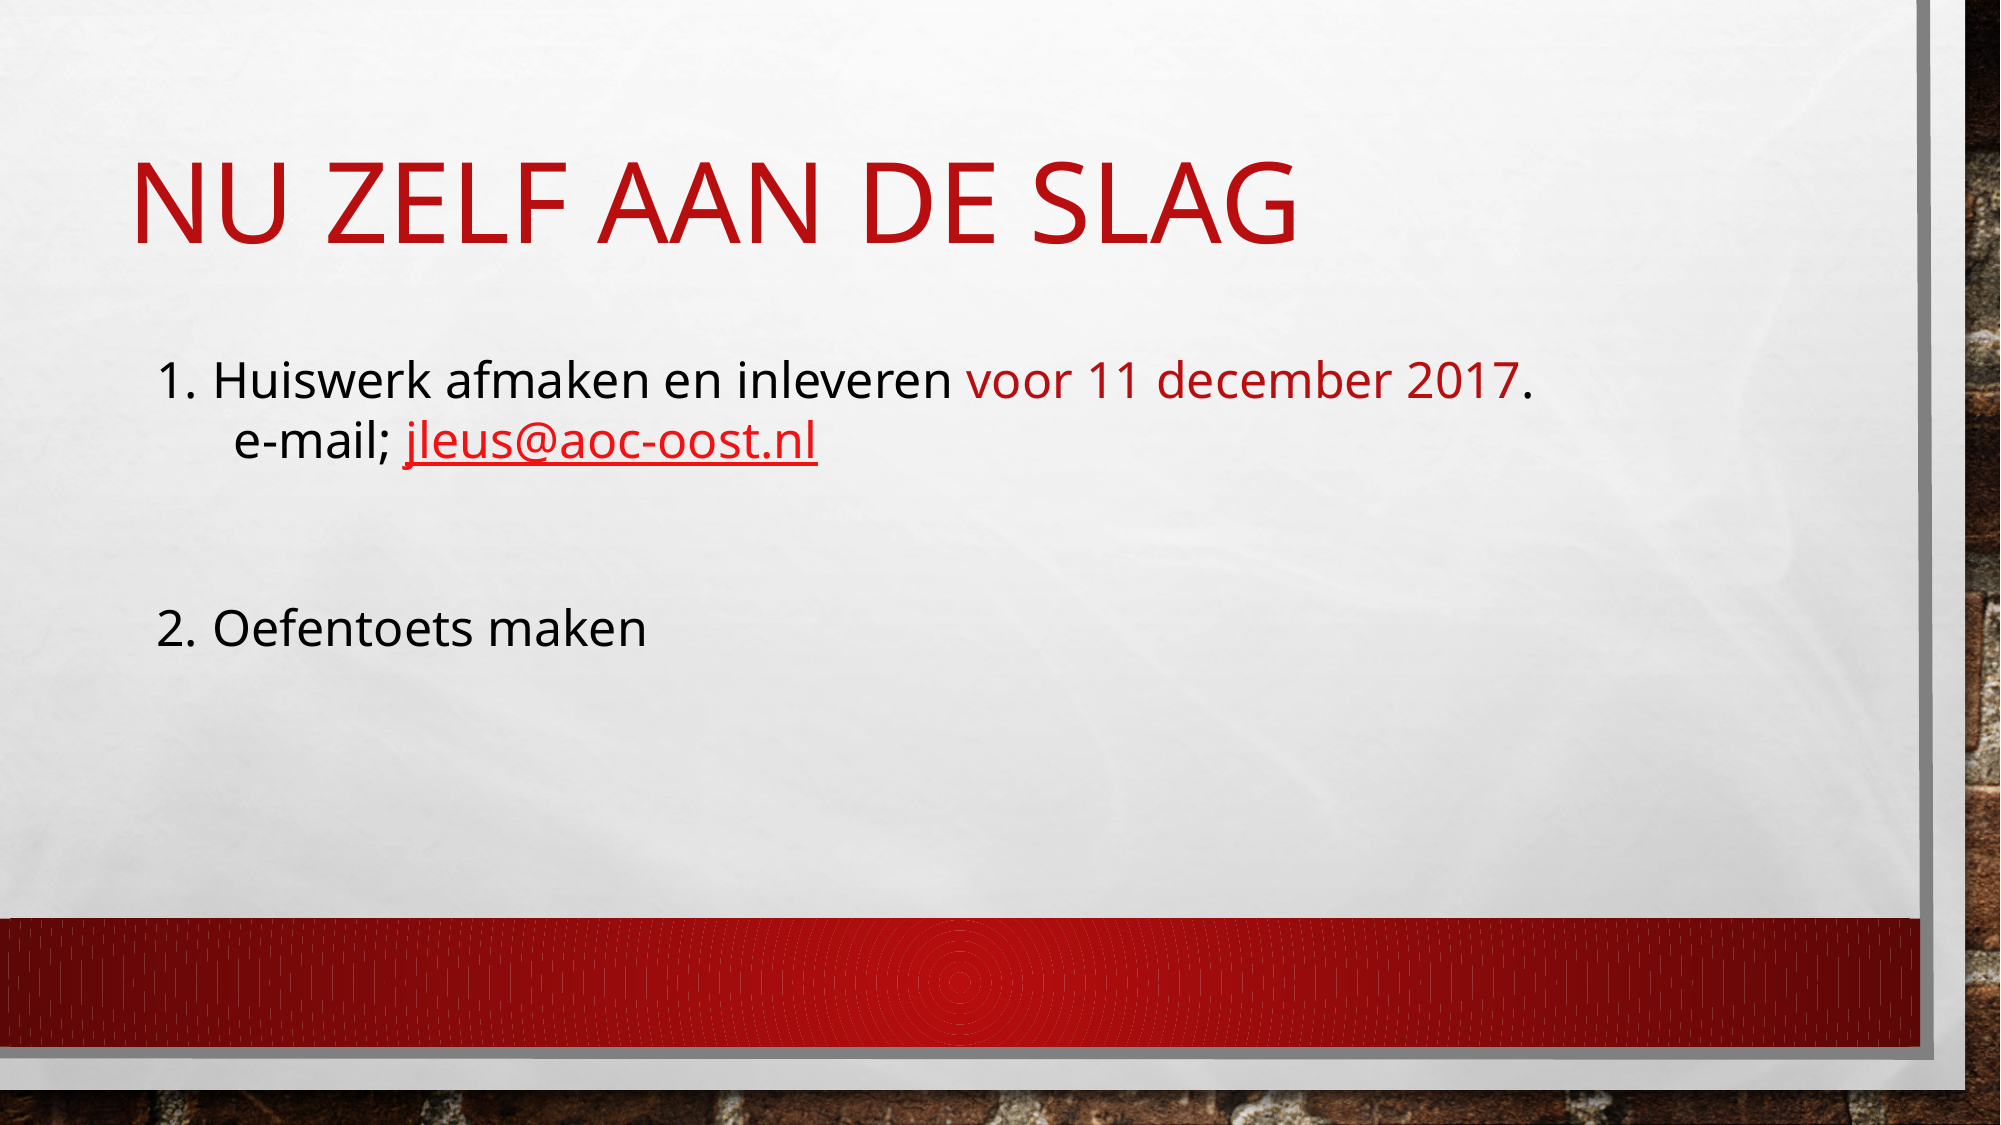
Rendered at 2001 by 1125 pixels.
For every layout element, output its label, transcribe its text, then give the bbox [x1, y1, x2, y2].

title Nu zelf aan de slag [112, 112, 1818, 302]
text_box Huiswerk afmaken en inleveren voor 11 december 2017. e-mail; jleus@aoc-oost.nl Oefentoets maken [141, 340, 1663, 664]
picture [0, 0, 2000, 1125]
